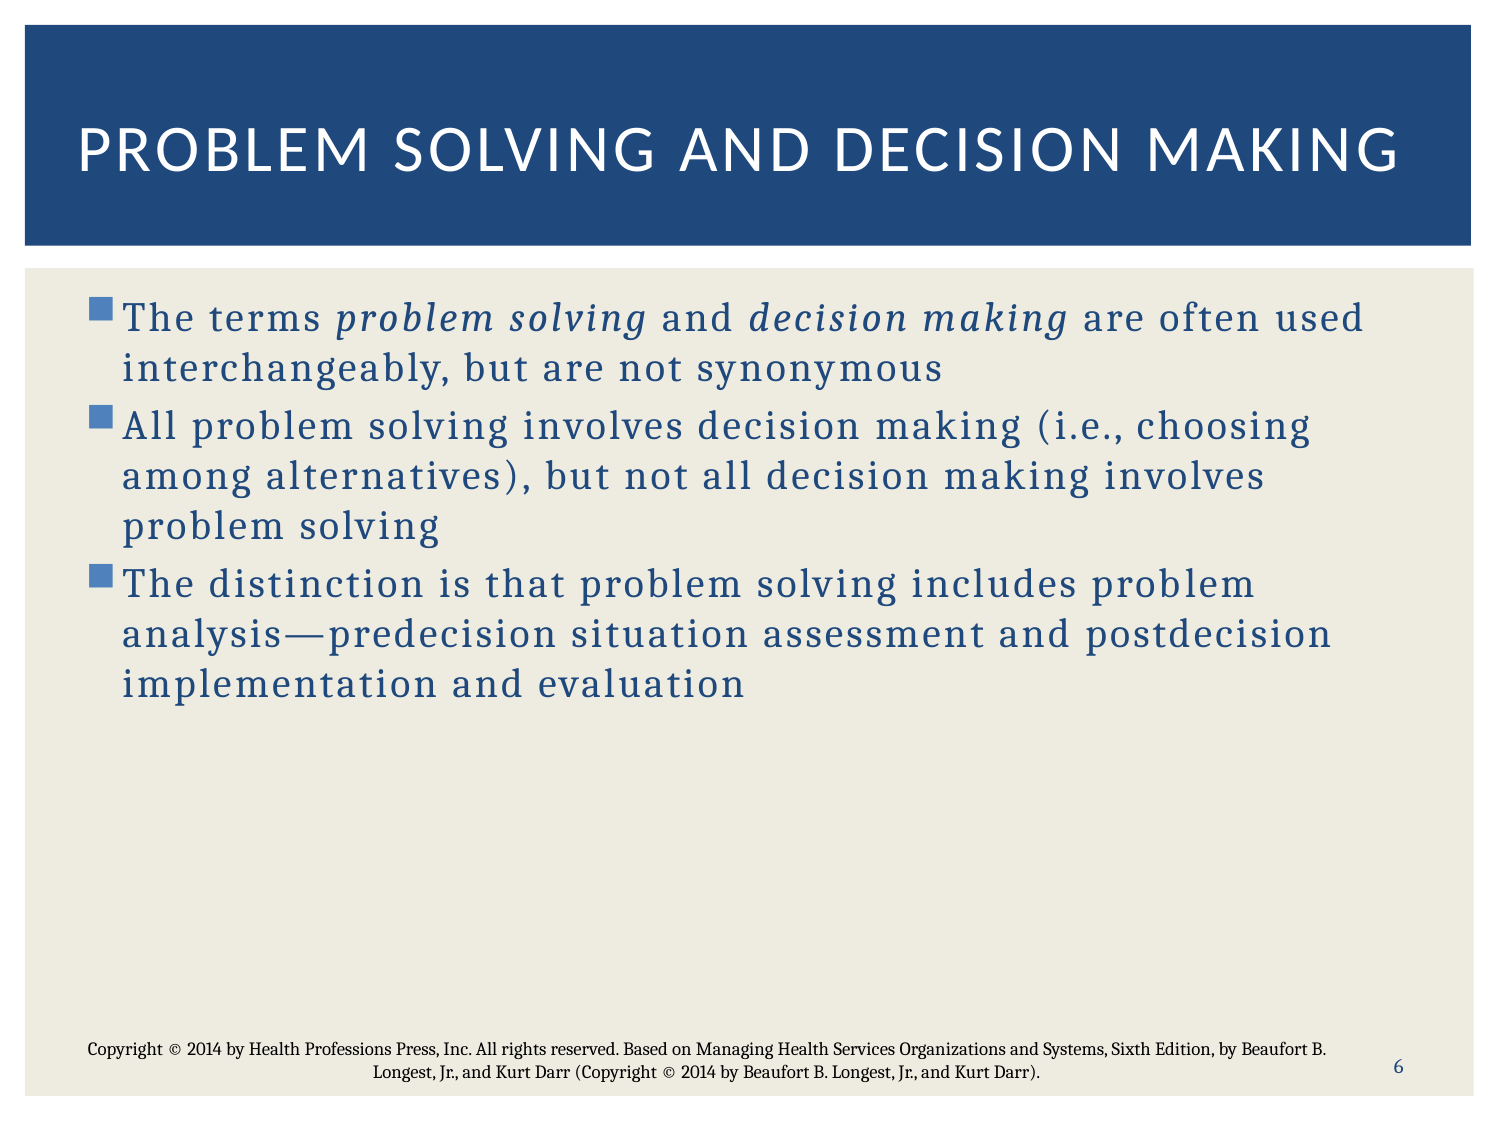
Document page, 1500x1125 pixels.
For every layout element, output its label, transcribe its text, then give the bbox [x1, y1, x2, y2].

slide_number 6 [1349, 1041, 1448, 1089]
list The terms problem solving and decision making are often used interchangeably, but are not synony­mous All problem solving involves decision making (i.e., choosing among alternatives), but not all decision making involves problem solving The distinction is that problem solving includes prob­lem analysis—predecision situation assessment and postdecision implementation and evaluation [62, 281, 1442, 1005]
title Problem Solving and decision Making [62, 58, 1438, 232]
